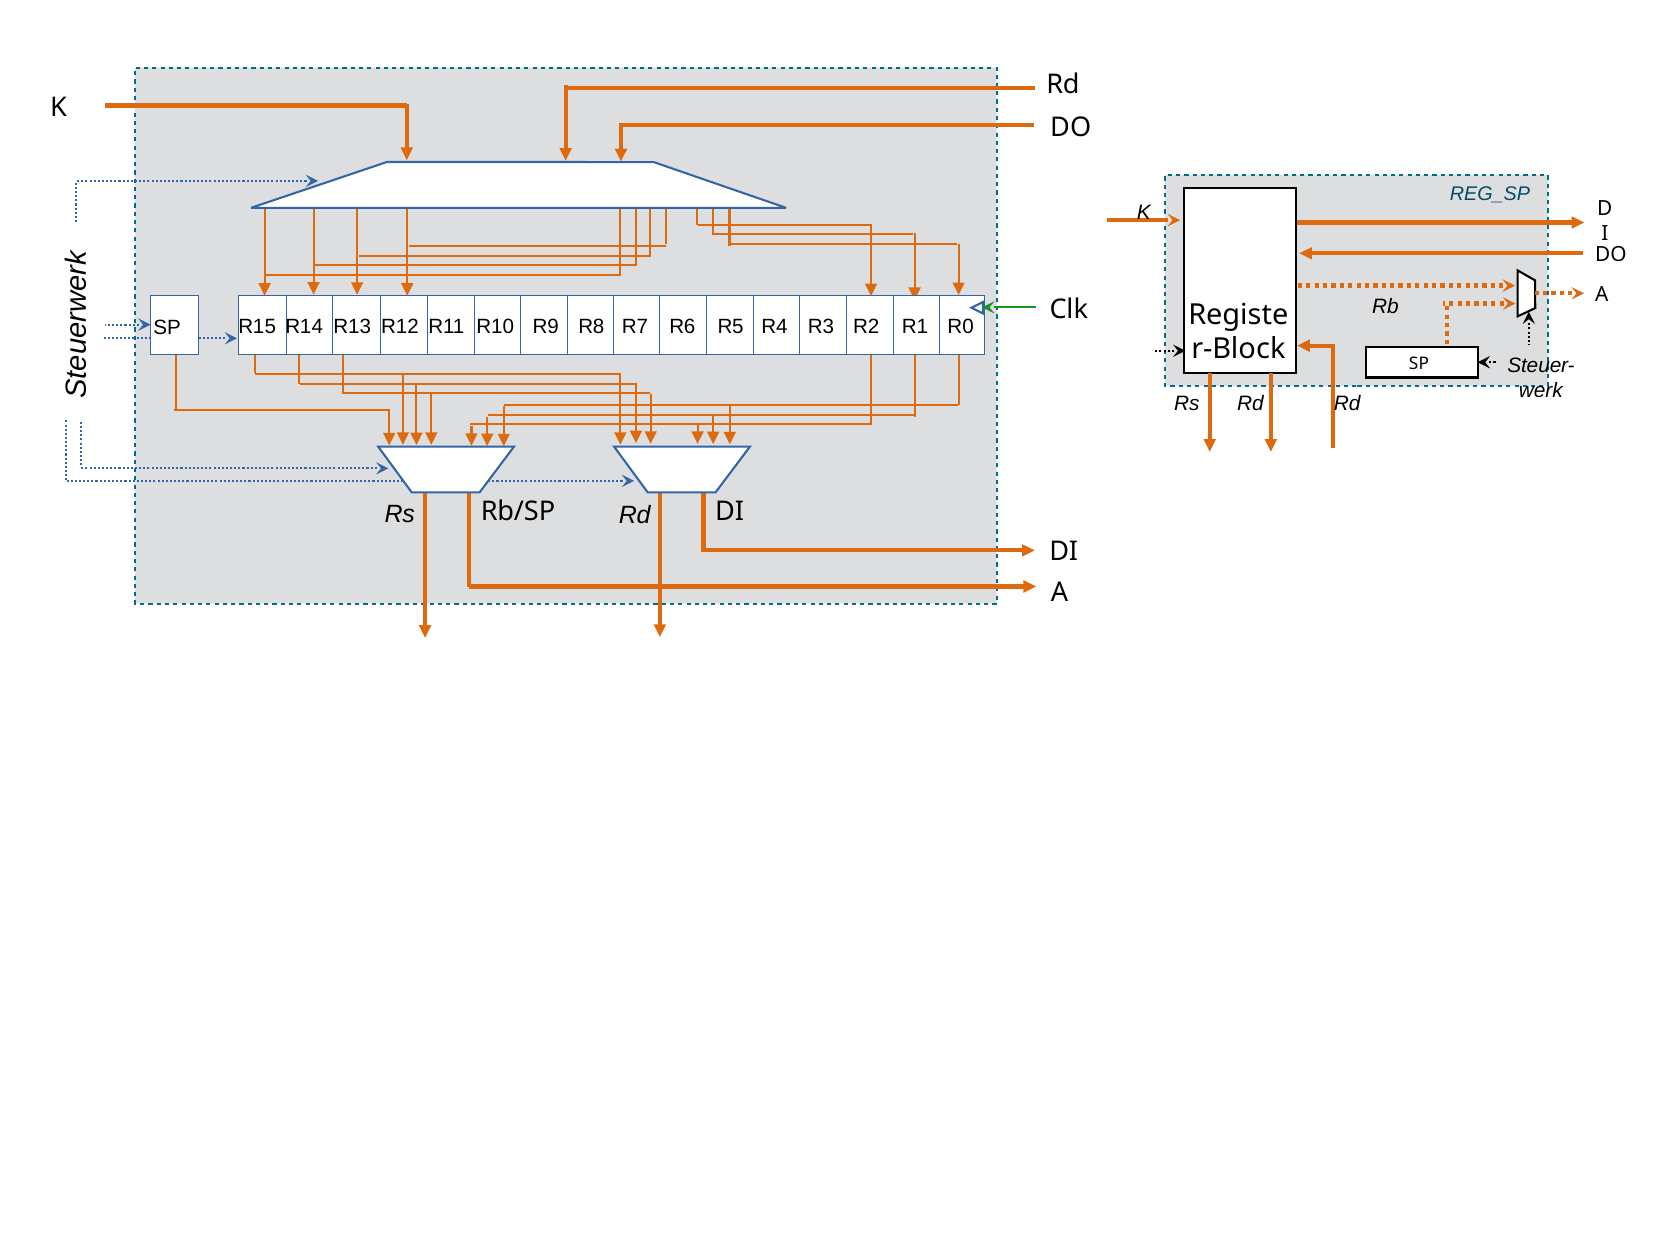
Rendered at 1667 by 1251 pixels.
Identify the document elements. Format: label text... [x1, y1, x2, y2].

text_box R0 [937, 312, 985, 338]
text_box Clk [1041, 282, 1097, 332]
text_box [568, 295, 614, 312]
text_box [428, 338, 475, 355]
text_box Rd [1037, 58, 1088, 108]
text_box [150, 295, 199, 355]
text_box R1 [891, 312, 937, 338]
text_box Steuerwerk [50, 232, 98, 418]
text_box R10 [476, 313, 522, 338]
text_box R2 [842, 312, 890, 338]
text_box [400, 106, 414, 160]
text_box [660, 338, 707, 355]
text_box [238, 338, 287, 355]
text_box [940, 295, 985, 312]
text_box [307, 276, 320, 295]
text_box [971, 302, 983, 312]
text_box [410, 384, 423, 445]
text_box [396, 373, 410, 445]
text_box [864, 245, 878, 295]
text_box [425, 393, 438, 445]
text_box [333, 295, 381, 312]
text_box R4 [750, 312, 797, 338]
text_box [251, 161, 787, 208]
text_box [700, 544, 1035, 557]
text_box [350, 276, 364, 295]
text_box [800, 338, 847, 355]
text_box [465, 425, 478, 446]
text_box Rd [609, 492, 660, 535]
text_box [982, 301, 995, 314]
text_box [707, 295, 754, 312]
text_box [614, 126, 628, 162]
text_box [255, 348, 344, 393]
text_box R6 [658, 312, 707, 338]
text_box [847, 295, 894, 355]
text_box [382, 411, 396, 446]
text_box R8 [567, 312, 611, 338]
text_box DO [1041, 100, 1100, 150]
text_box [480, 416, 494, 446]
text_box [468, 580, 1037, 593]
text_box [644, 394, 657, 444]
text_box [376, 462, 389, 475]
text_box [238, 295, 287, 312]
text_box [908, 245, 921, 295]
text_box [653, 587, 667, 637]
text_box R9 [522, 312, 567, 338]
text_box [723, 403, 737, 445]
text_box K [41, 80, 76, 130]
text_box DI [1041, 524, 1087, 574]
text_box [707, 338, 754, 355]
text_box R11 [428, 312, 476, 338]
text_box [1107, 173, 1637, 452]
text_box [614, 295, 660, 312]
text_box R7 [611, 312, 658, 338]
text_box [381, 295, 428, 312]
text_box SP [153, 313, 201, 339]
text_box [428, 295, 475, 312]
text_box [475, 338, 521, 355]
text_box [521, 338, 568, 355]
text_box [614, 373, 627, 445]
text_box [521, 295, 568, 313]
text_box [401, 208, 414, 296]
text_box R3 [797, 312, 842, 338]
text_box [418, 493, 432, 638]
text_box R13 [333, 312, 381, 338]
text_box DI [706, 484, 753, 534]
text_box [660, 295, 707, 312]
text_box [614, 446, 750, 493]
text_box [287, 295, 333, 312]
text_box R15 [238, 312, 285, 338]
text_box R14 [285, 312, 333, 338]
text_box [940, 338, 985, 355]
text_box [754, 295, 800, 312]
text_box [497, 405, 510, 446]
text_box R5 [707, 312, 750, 338]
text_box [800, 295, 847, 312]
text_box [305, 174, 319, 188]
text_box Rs [375, 491, 425, 534]
text_box Rb/SP [472, 484, 564, 534]
text_box [691, 423, 704, 444]
text_box R12 [381, 312, 428, 338]
text_box [952, 244, 965, 295]
text_box [258, 208, 271, 295]
text_box A [1042, 574, 1077, 616]
text_box [568, 338, 614, 355]
text_box [614, 338, 660, 355]
text_box [754, 338, 800, 355]
text_box [559, 88, 572, 161]
text_box [894, 338, 940, 355]
text_box [138, 318, 151, 331]
text_box [224, 332, 238, 345]
text_box [629, 382, 643, 444]
text_box [378, 446, 515, 493]
text_box [621, 474, 635, 488]
text_box [894, 295, 940, 312]
text_box [333, 338, 381, 355]
text_box [135, 67, 997, 604]
text_box [381, 338, 428, 355]
text_box [475, 295, 521, 313]
text_box [707, 414, 720, 445]
